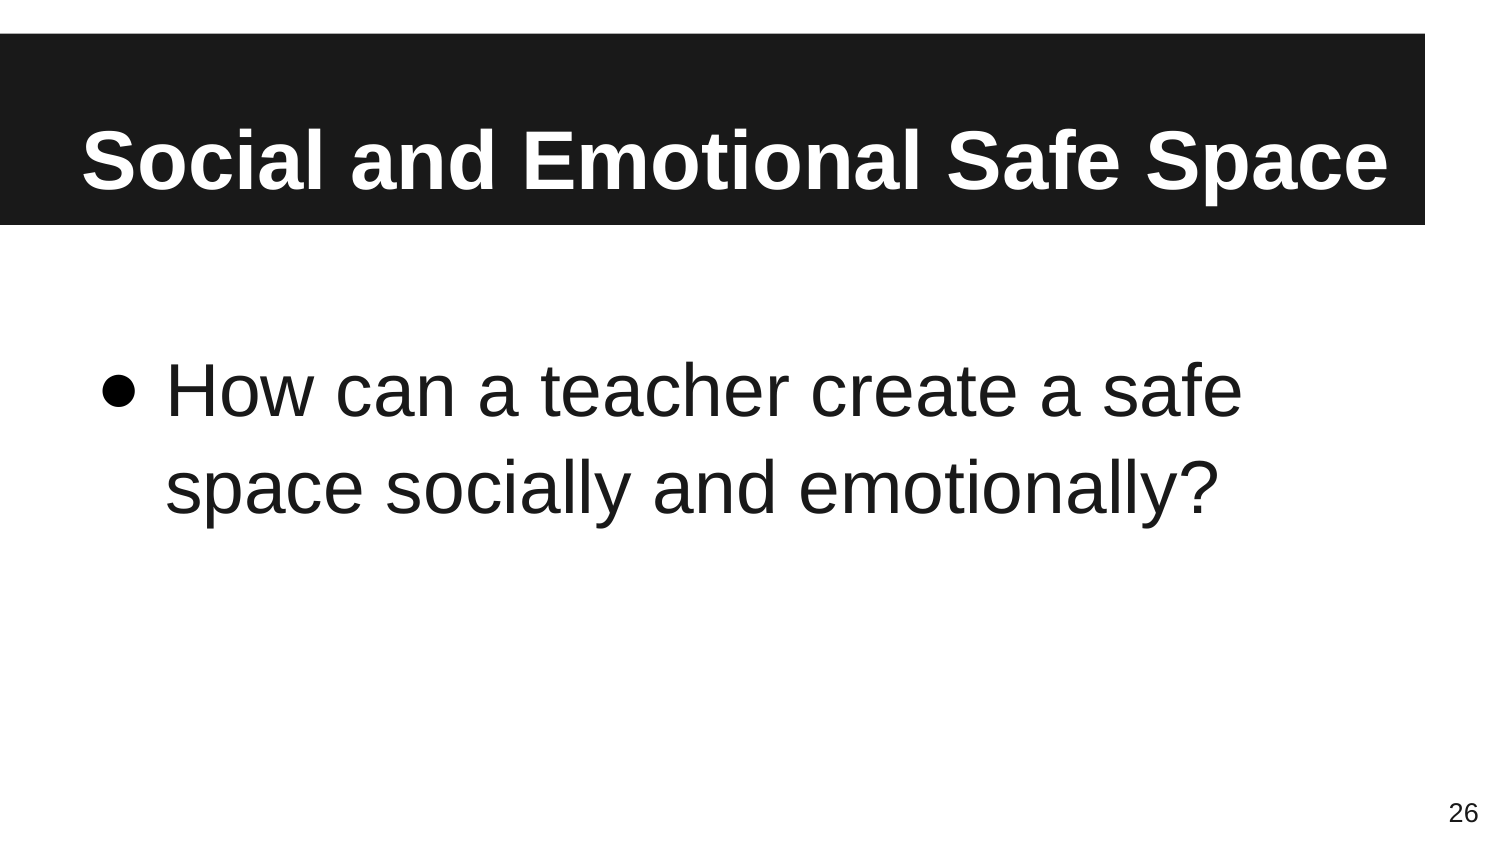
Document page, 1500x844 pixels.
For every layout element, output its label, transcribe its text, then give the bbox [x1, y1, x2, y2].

title Social and Emotional Safe Space [66, 33, 1417, 221]
list How can a teacher create a safe space socially and emotionally? [75, 239, 1425, 808]
slide_number 26 [1403, 779, 1494, 844]
